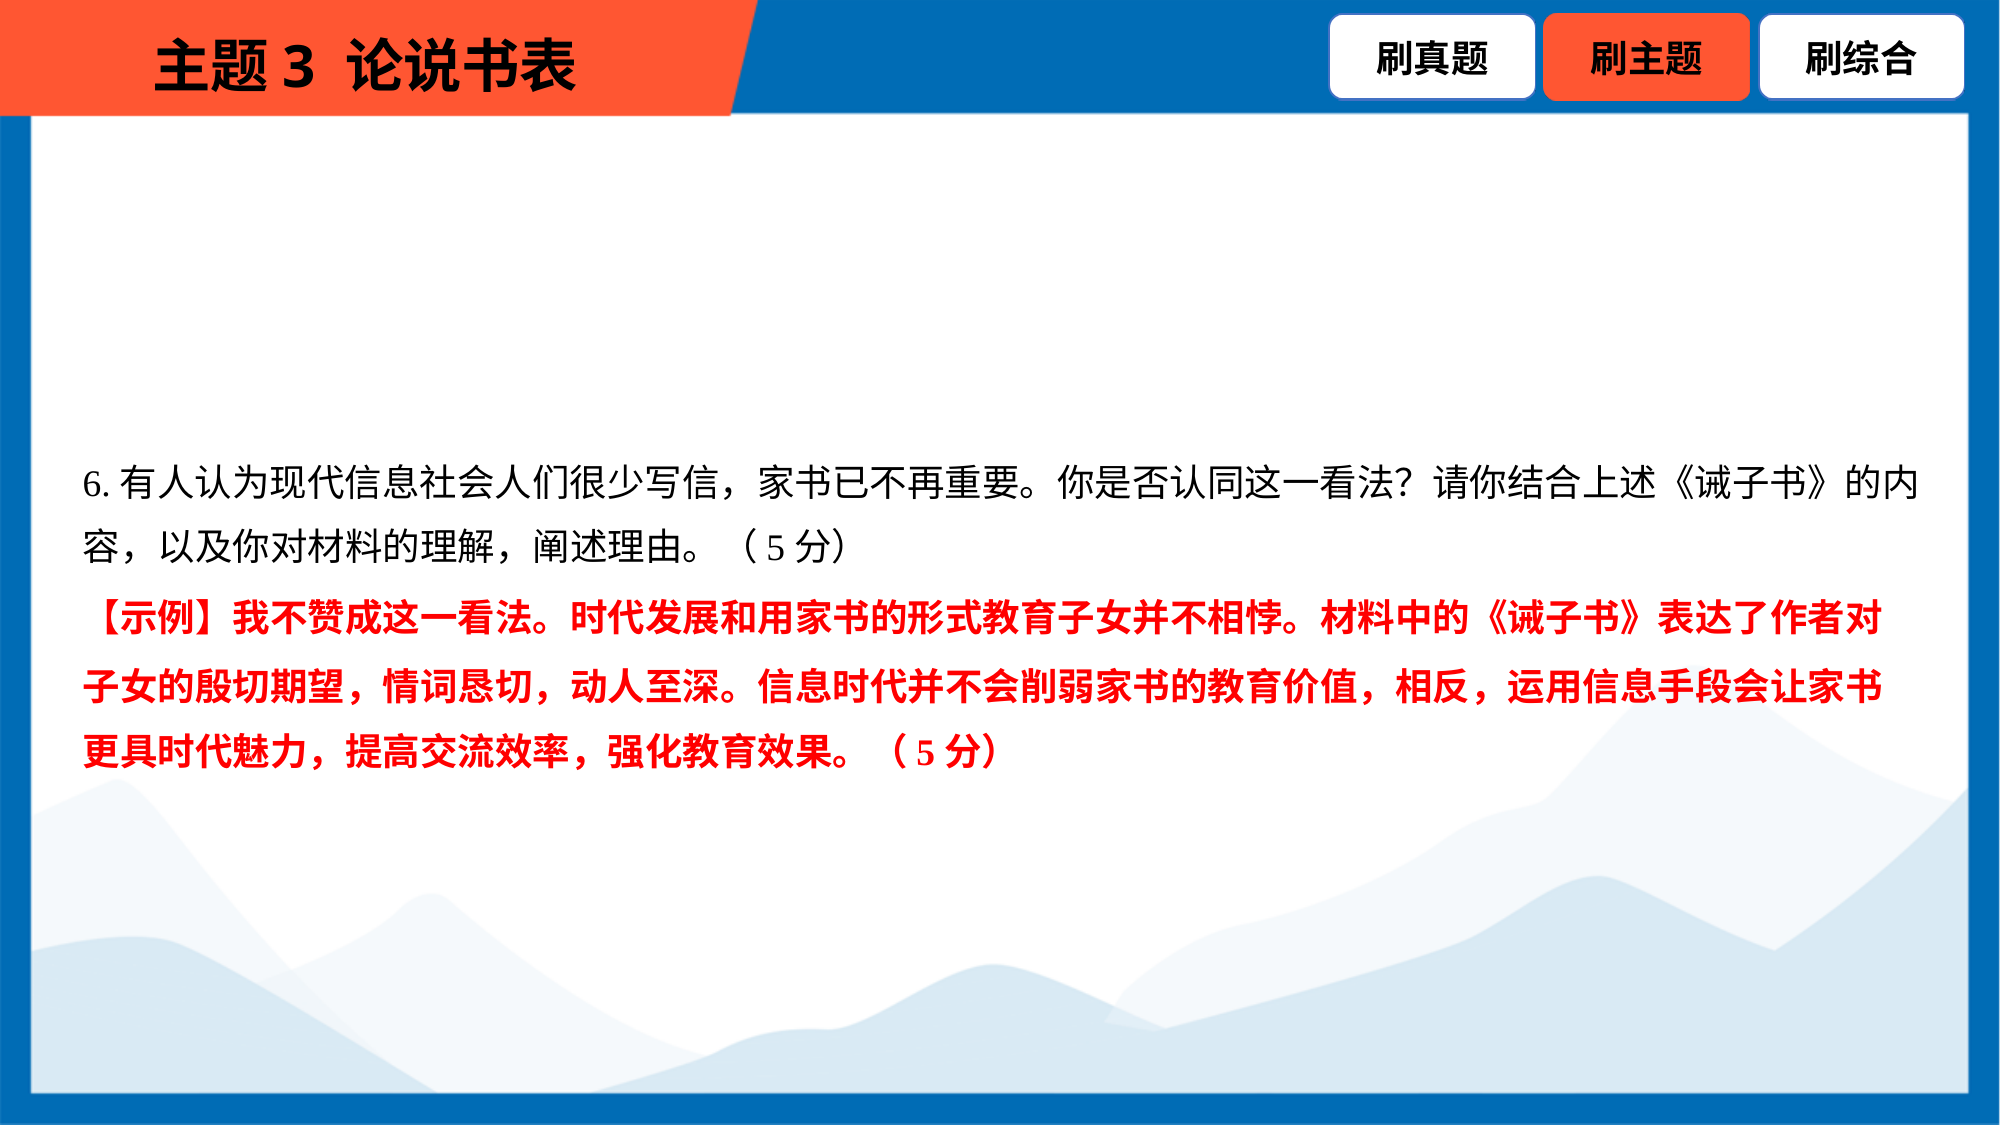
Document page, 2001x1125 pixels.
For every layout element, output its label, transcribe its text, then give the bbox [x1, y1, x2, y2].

text_box 6.有人认为现代信息社会人们很少写信，家书已不再重要。你是否认同这一看法？请你结合上述《诫子书》的内 容，以及你对材料的理解，阐述理由。（5分） [82, 435, 1917, 562]
picture [0, 0, 2000, 1125]
text_box 【示例】我不赞成这一看法。时代发展和用家书的形式教育子女并不相悖。材料中的《诫子书》表达了作者对 子女的殷切期望，情词恳切，动人至深。信息时代并不会削弱家书的教育价值，相反，运用信息手段会让家书 更具时代魅力，提高交流效率，强化教育效果。（5分） [82, 570, 1917, 766]
